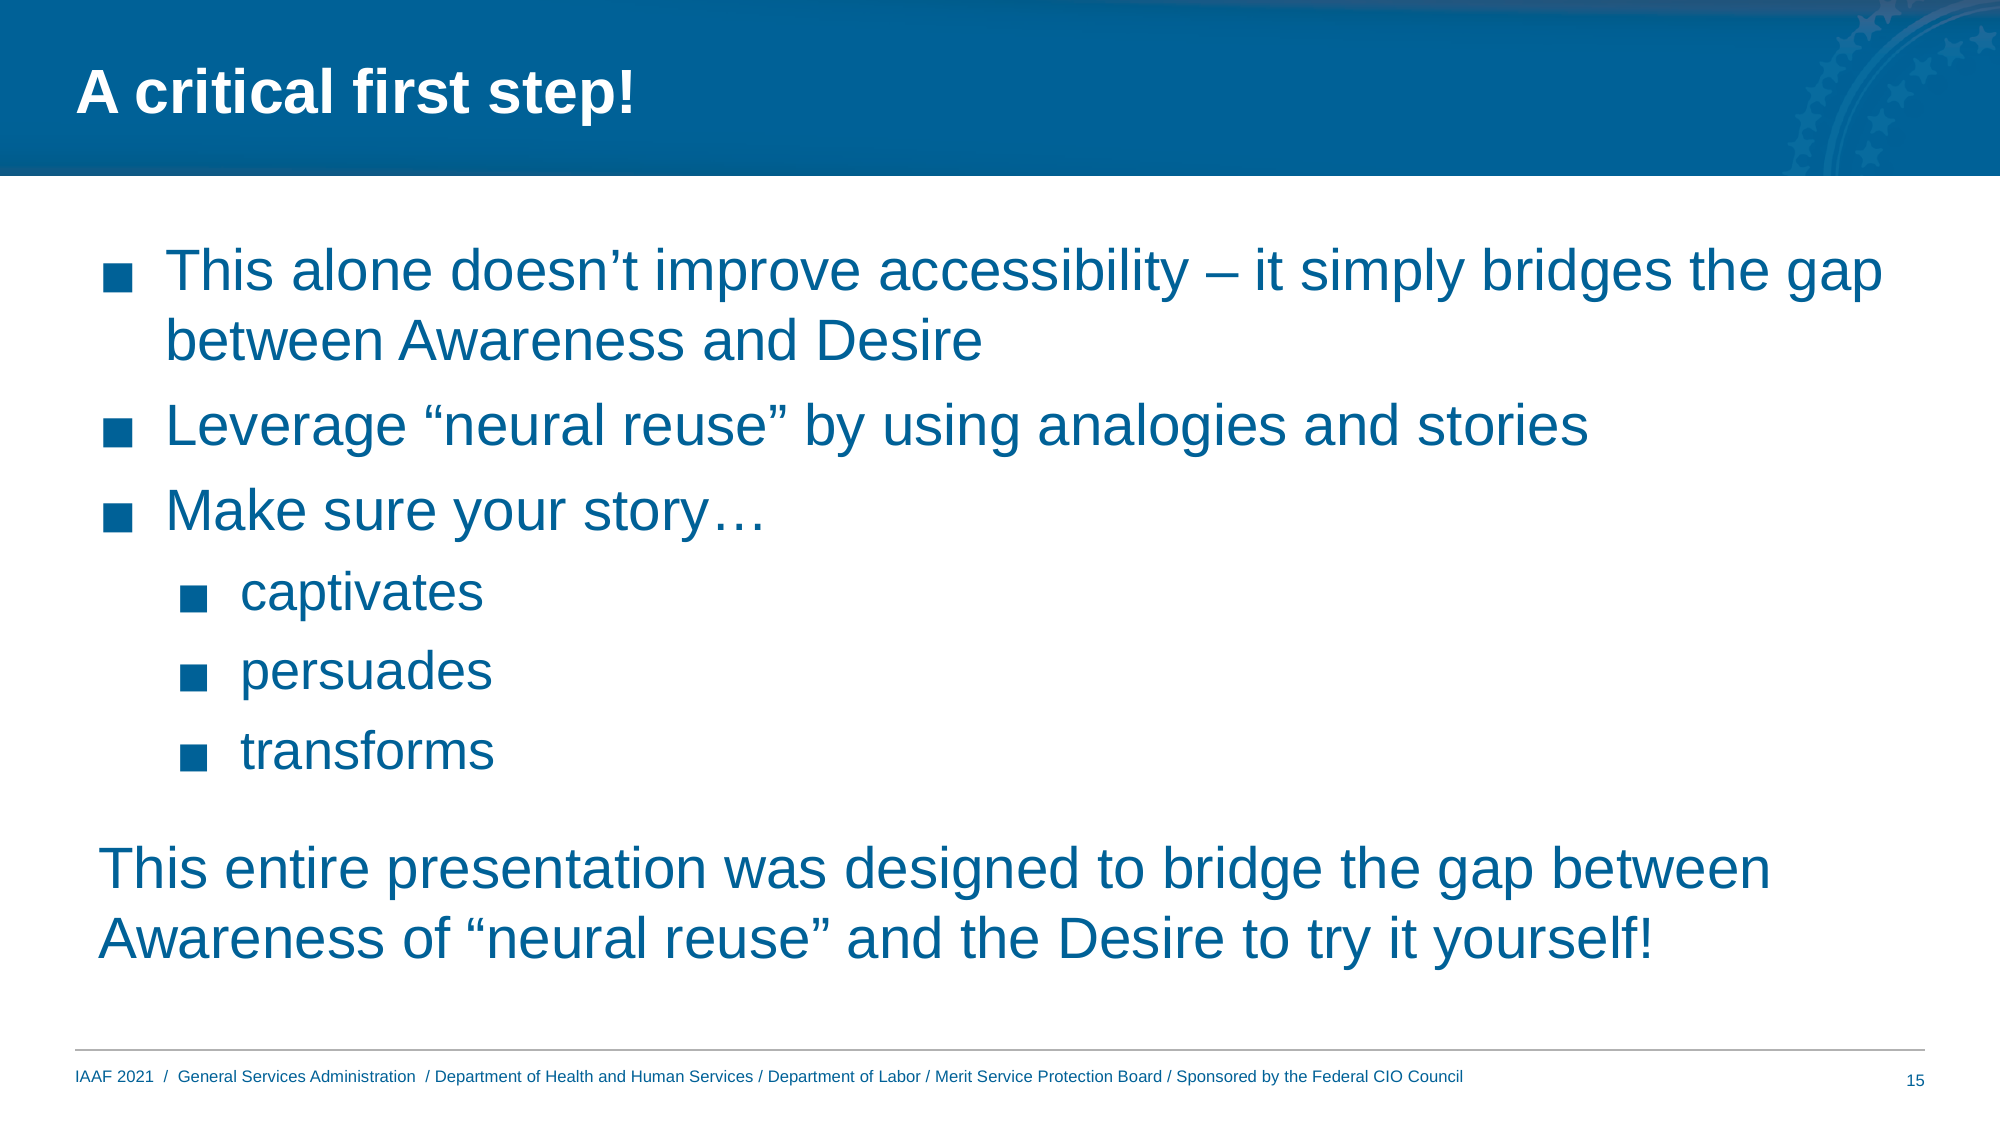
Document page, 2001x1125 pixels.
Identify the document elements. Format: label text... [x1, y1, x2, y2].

list This alone doesn’t improve accessibility – it simply bridges the gap between Awareness and Desire Leverage “neural reuse” by using analogies and stories Make sure your story… captivates persuades transforms This entire presentation was designed to bridge the gap between Awareness of “neural reuse” and the Desire to try it yourself! [75, 224, 1925, 1035]
slide_number 15 [1880, 1065, 1925, 1095]
picture [0, 168, 666, 176]
picture [0, 0, 2000, 176]
title A critical first step! [75, 52, 1800, 128]
